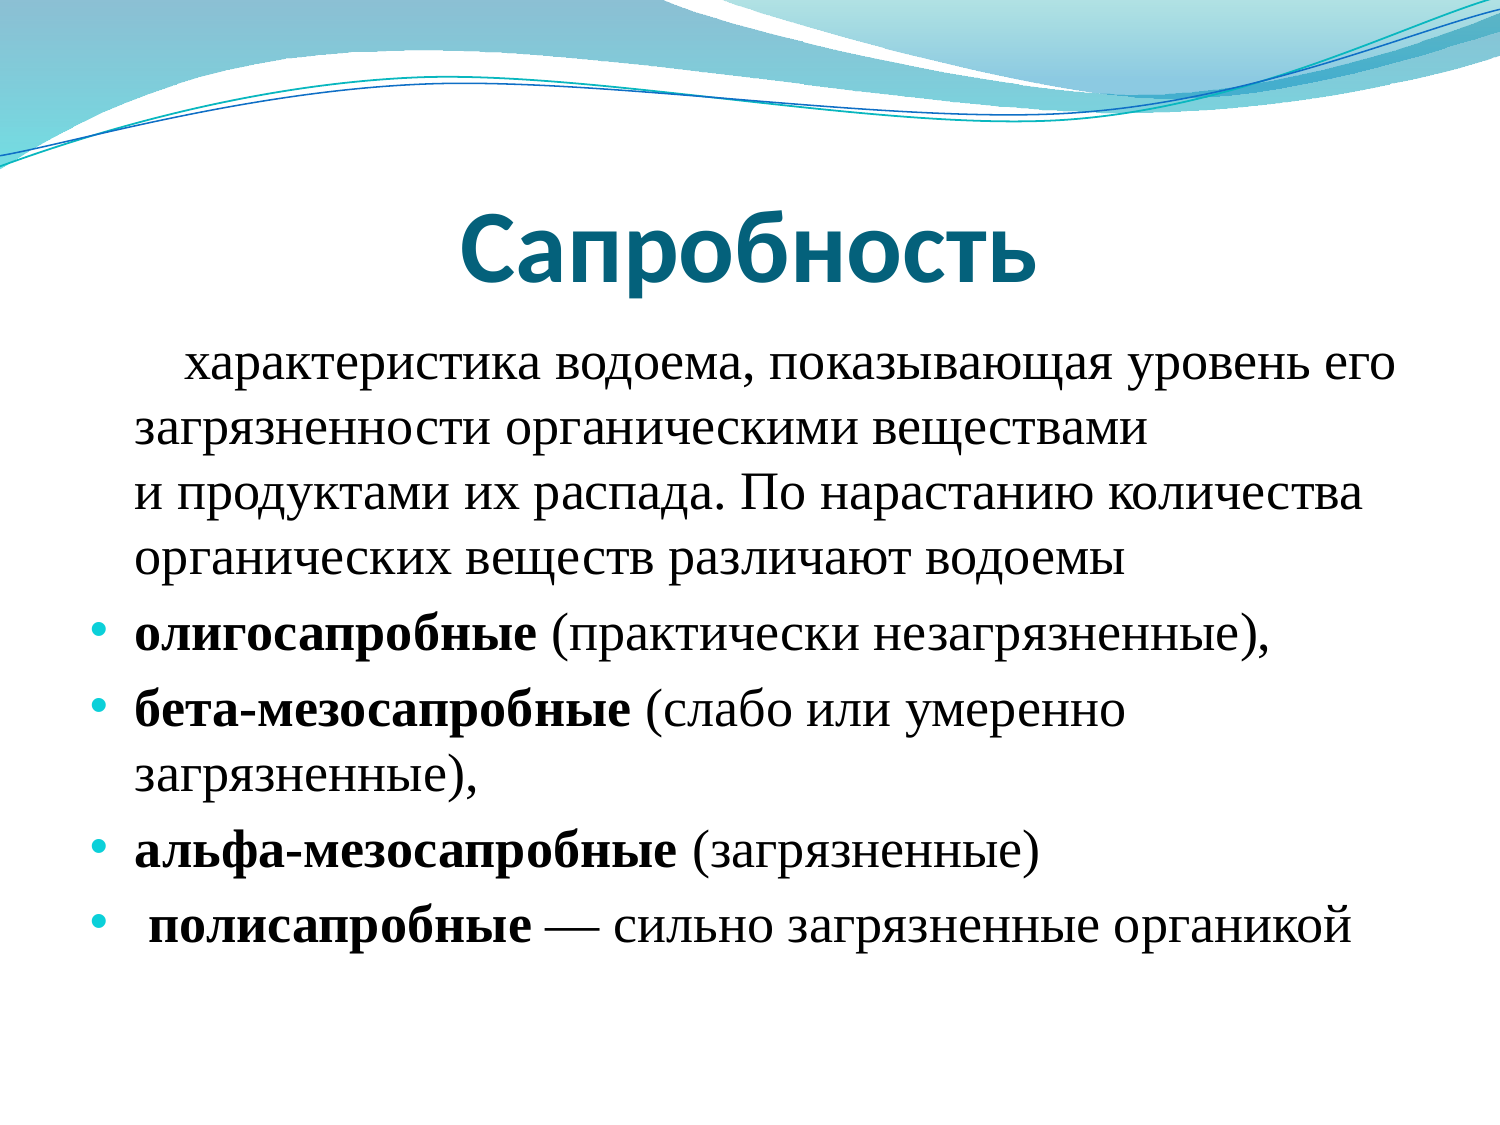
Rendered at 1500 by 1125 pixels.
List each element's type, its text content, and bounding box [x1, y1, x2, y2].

list характеристика водоема, показывающая уровень его загрязненности органическими веществами и продуктами их распада. По нарастанию количества органических веществ различают водоемы олигосапробные (практически незагрязненные), бета-мезосапробные (слабо или умеренно загрязненные), альфа-мезосапробные (загрязненные) полисапробные — сильно загрязненные органикой [75, 317, 1425, 1038]
title Сапробность [75, 115, 1425, 303]
